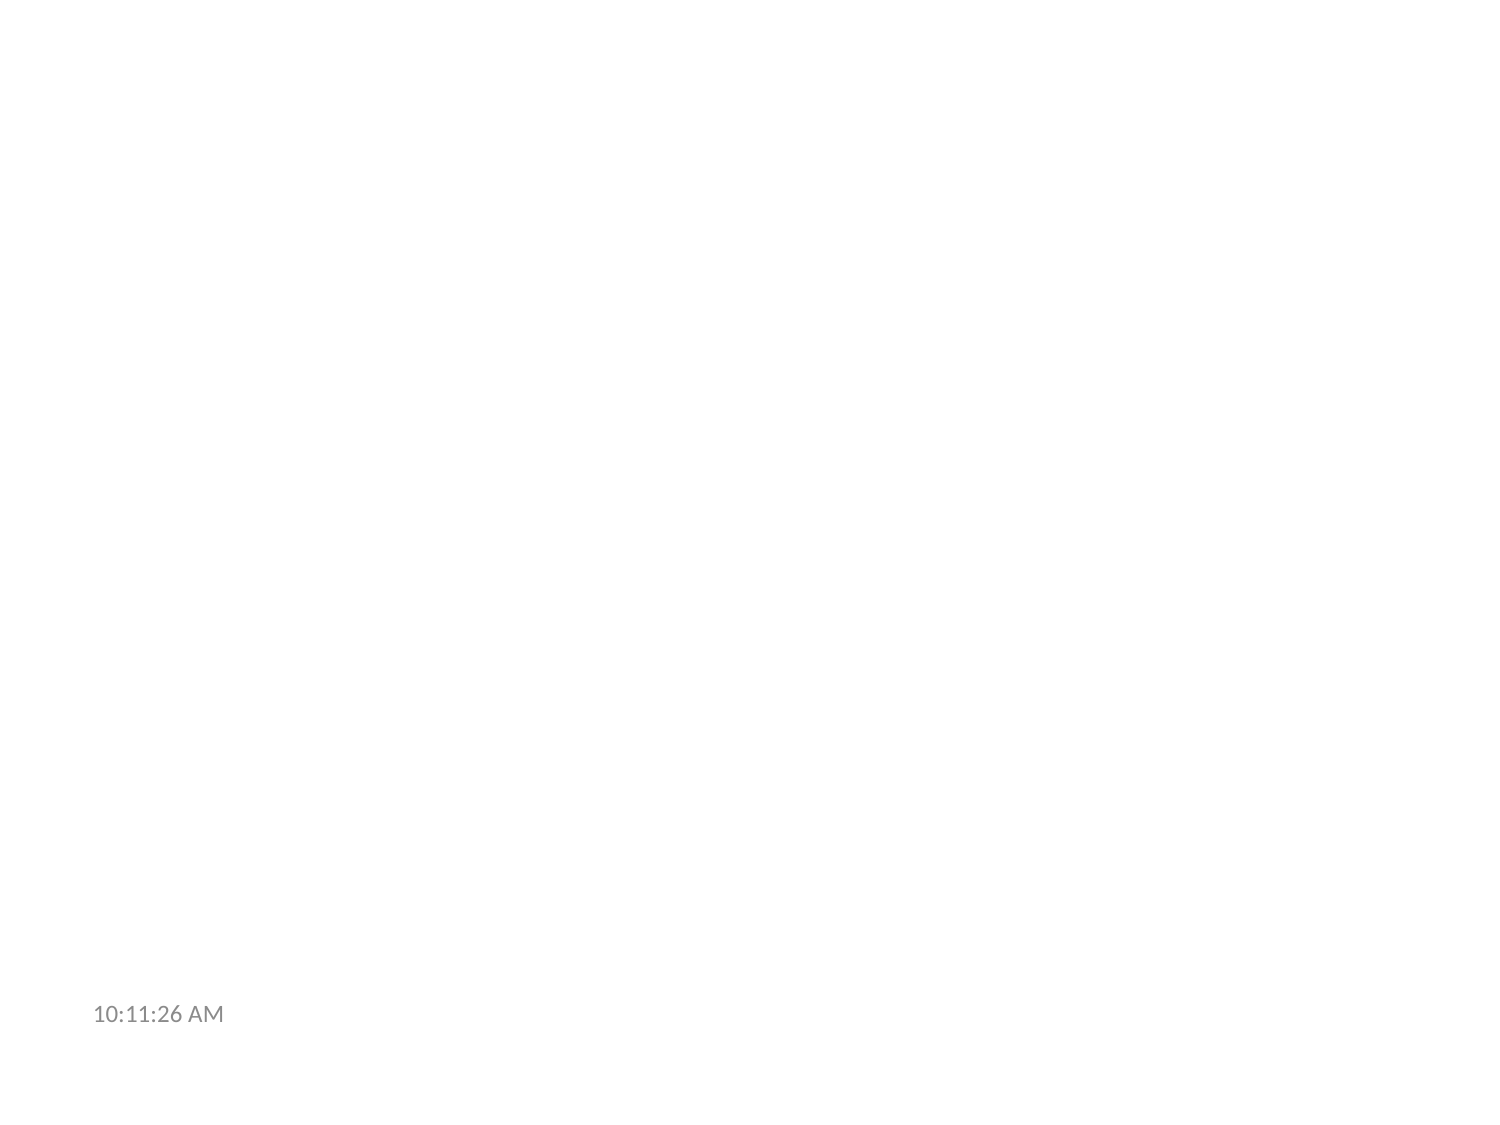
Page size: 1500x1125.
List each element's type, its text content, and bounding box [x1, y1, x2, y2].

text_box 3:35:09 PM [77, 982, 428, 1043]
